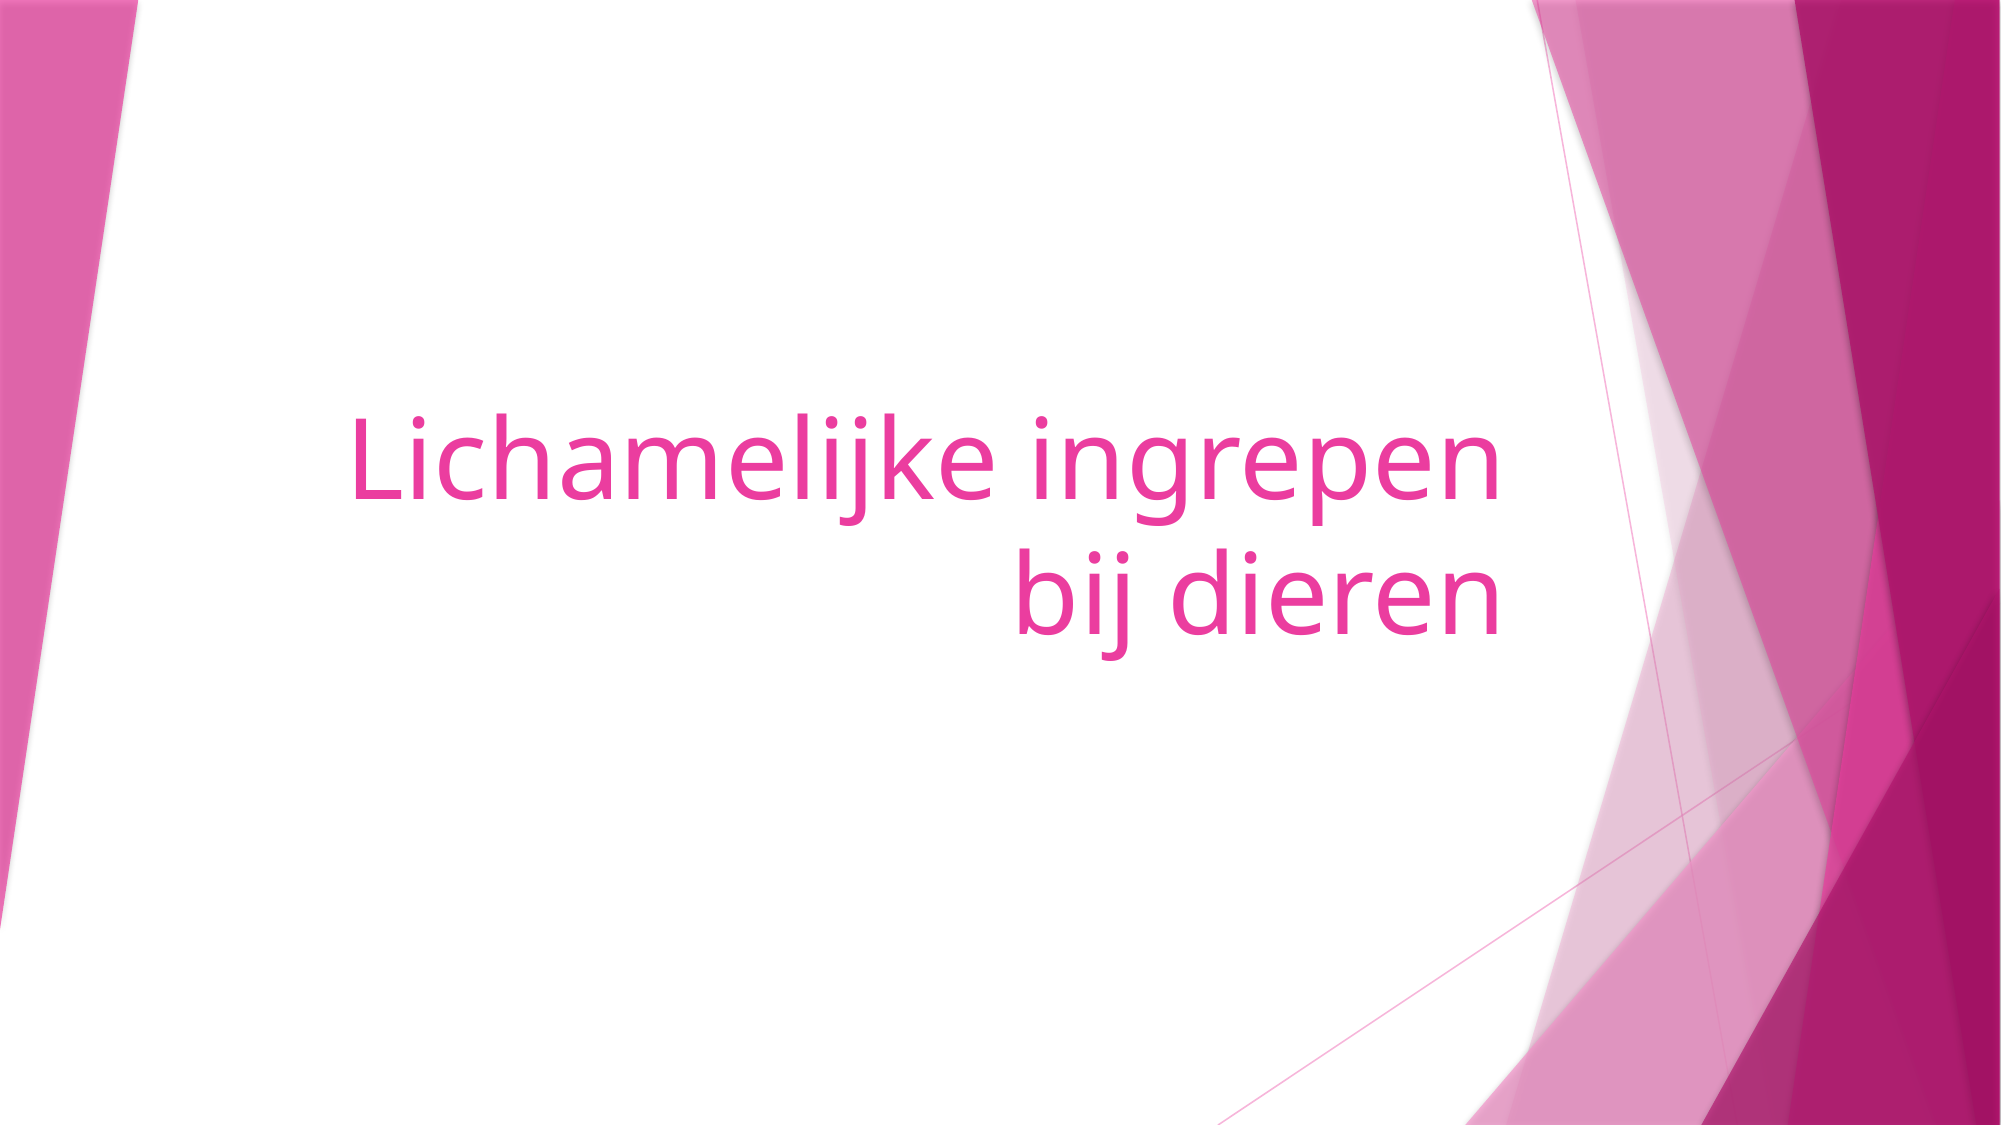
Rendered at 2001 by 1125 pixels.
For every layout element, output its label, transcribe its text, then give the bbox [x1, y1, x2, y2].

title Lichamelijke ingrepen bij dieren [247, 394, 1522, 665]
